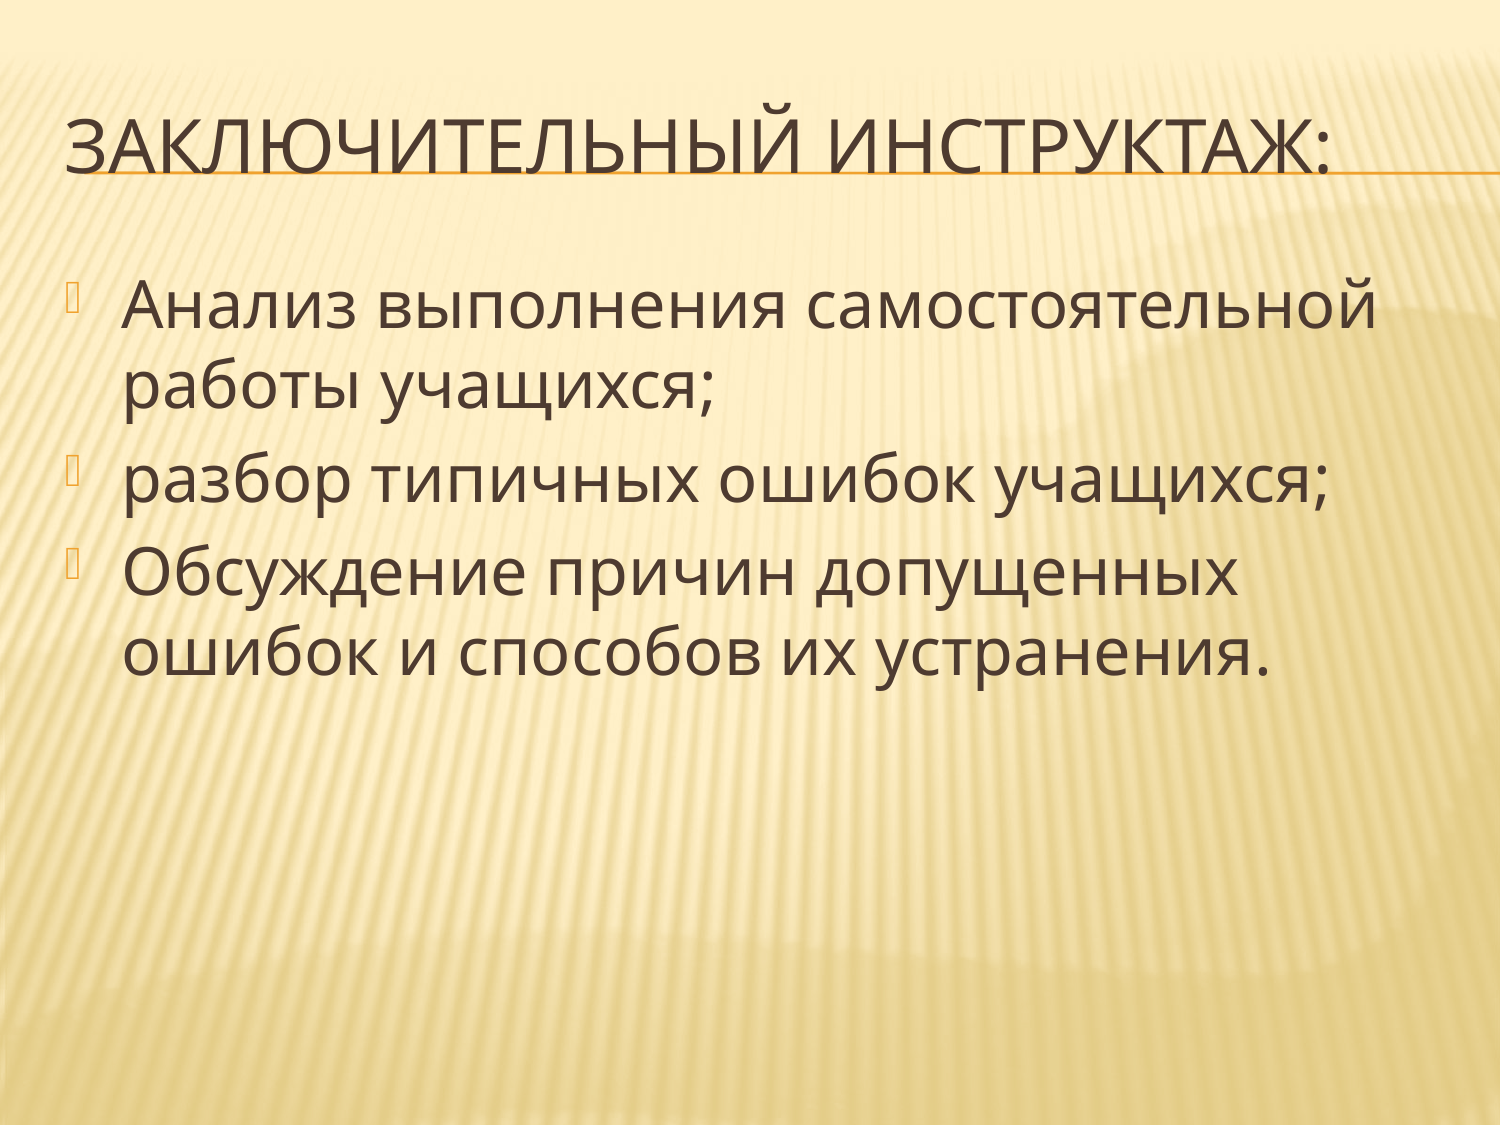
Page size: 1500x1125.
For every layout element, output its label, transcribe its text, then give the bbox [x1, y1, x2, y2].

title Заключительный инструктаж: [50, 75, 1475, 213]
list Анализ выполнения самостоятельной работы учащихся; разбор типичных ошибок учащихся; Обсуждение причин допущенных ошибок и способов их устранения. [50, 254, 1475, 998]
